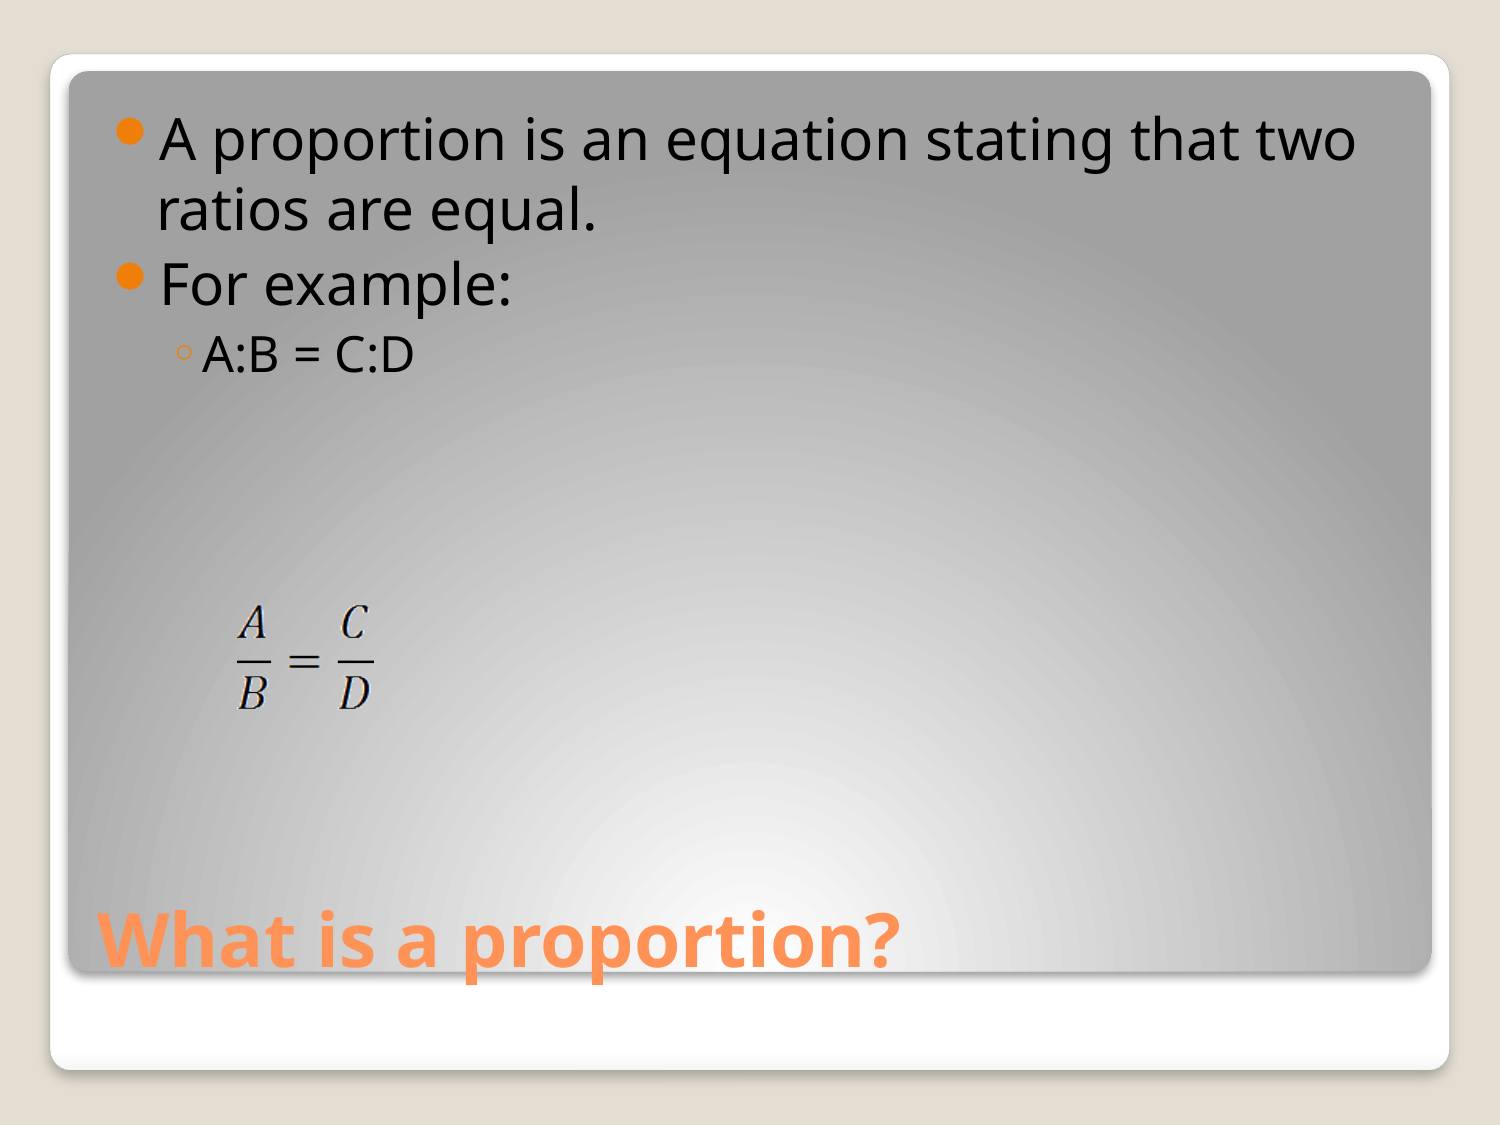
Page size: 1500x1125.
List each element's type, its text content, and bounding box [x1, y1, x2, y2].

picture [237, 599, 374, 723]
list A proportion is an equation stating that two ratios are equal. For example: A:B = C:D [82, 211, 1425, 774]
text_box [0, 135, 1500, 211]
title What is a proportion? [82, 817, 1425, 990]
list A proportion is an equation stating that two ratios are equal. For example: A:B = C:D [82, 86, 1425, 135]
text_box [0, 1, 1500, 75]
